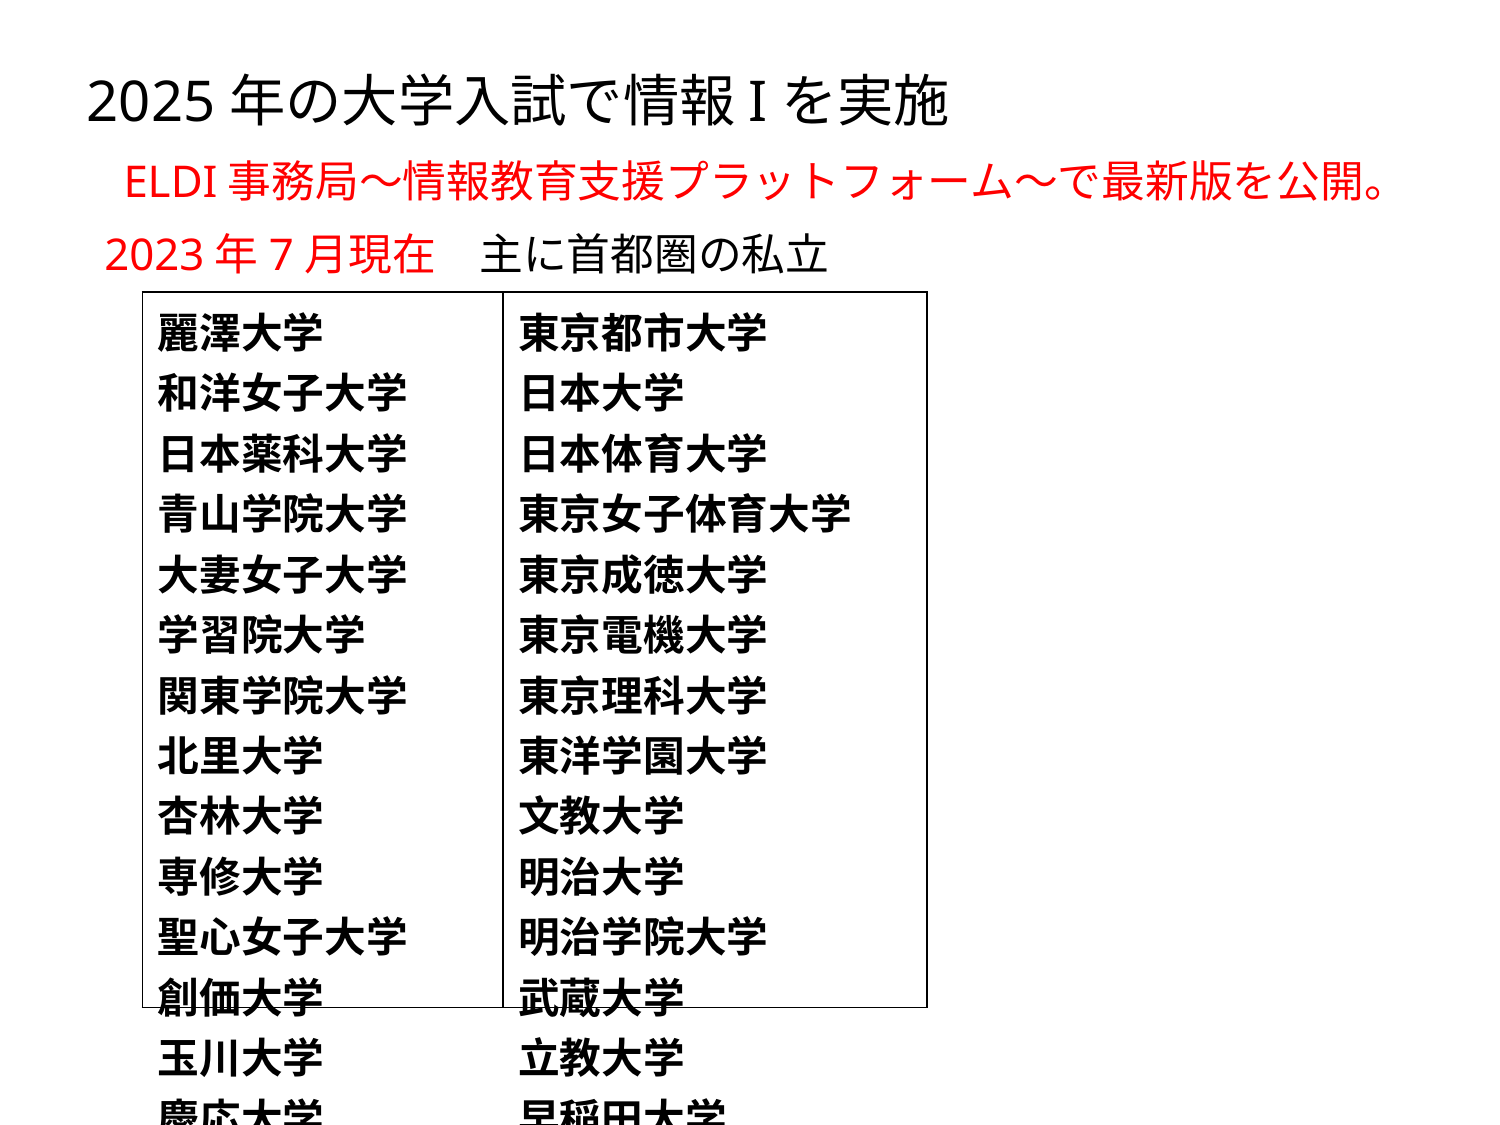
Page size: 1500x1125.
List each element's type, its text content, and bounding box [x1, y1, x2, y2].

text_box ELDI事務局〜情報教育支援プラットフォーム〜で最新版を公開。 [108, 146, 1430, 214]
text_box 2025年の大学入試で情報Iを実施 [71, 58, 1210, 141]
table_header 東京都市大学 日本大学 日本体育大学 東京女子体育大学 東京成徳大学 東京電機大学 東京理科大学 東洋学園大学 文教大学 明治大学 明治学院大学 武蔵大学 立教大学 早稲田大学 [504, 293, 926, 1007]
table_header 麗澤大学 和洋女子大学 日本薬科大学 青山学院大学 大妻女子大学 学習院大学 関東学院大学 北里大学 杏林大学 専修大学 聖心女子大学 創価大学 玉川大学 慶応大学 [143, 293, 502, 1007]
text_box 2023年7月現在 主に首都圏の私立 [89, 219, 1411, 287]
